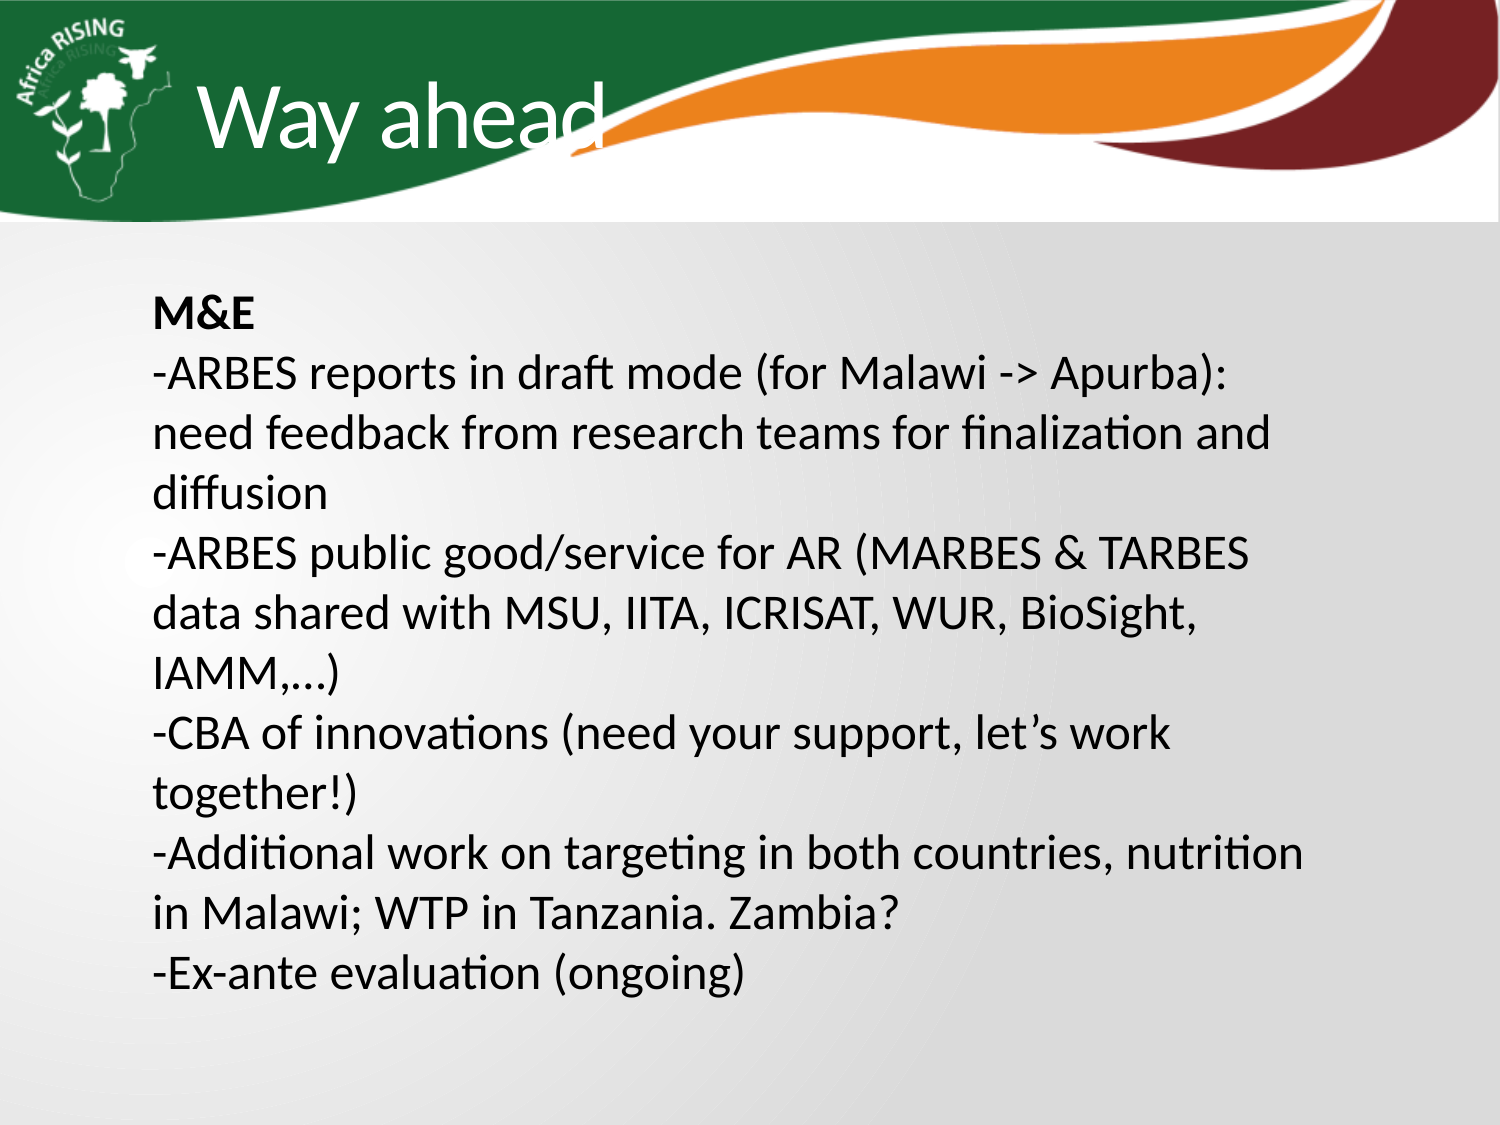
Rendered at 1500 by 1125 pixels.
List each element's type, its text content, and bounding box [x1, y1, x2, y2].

text_box Way ahead [181, 45, 1500, 233]
text_box M&E -ARBES reports in draft mode (for Malawi -> Apurba): need feedback from research teams for finalization and diffusion -ARBES public good/service for AR (MARBES & TARBES data shared with MSU, IITA, ICRISAT, WUR, BioSight, IAMM,…) -CBA of innovations (need your support, let’s work together!) -Additional work on targeting in both countries, nutrition in Malawi; WTP in Tanzania. Zambia? -Ex-ante evaluation (ongoing) [137, 236, 1338, 1007]
picture [0, 0, 1499, 222]
